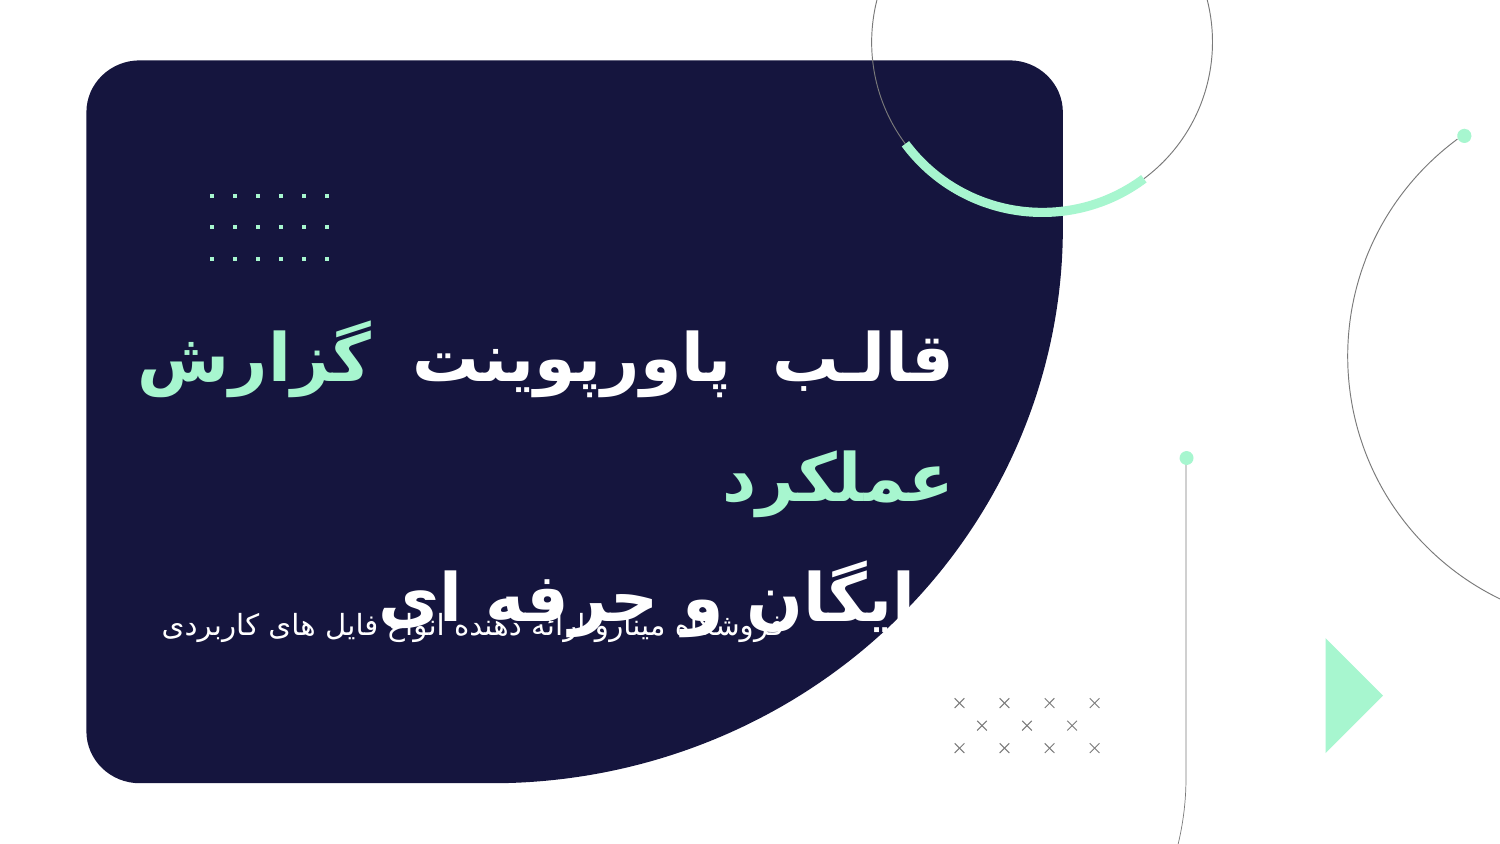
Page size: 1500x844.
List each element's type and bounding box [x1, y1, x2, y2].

text_box [360, 0, 1500, 844]
text_box [86, 60, 354, 784]
text_box [210, 193, 354, 754]
